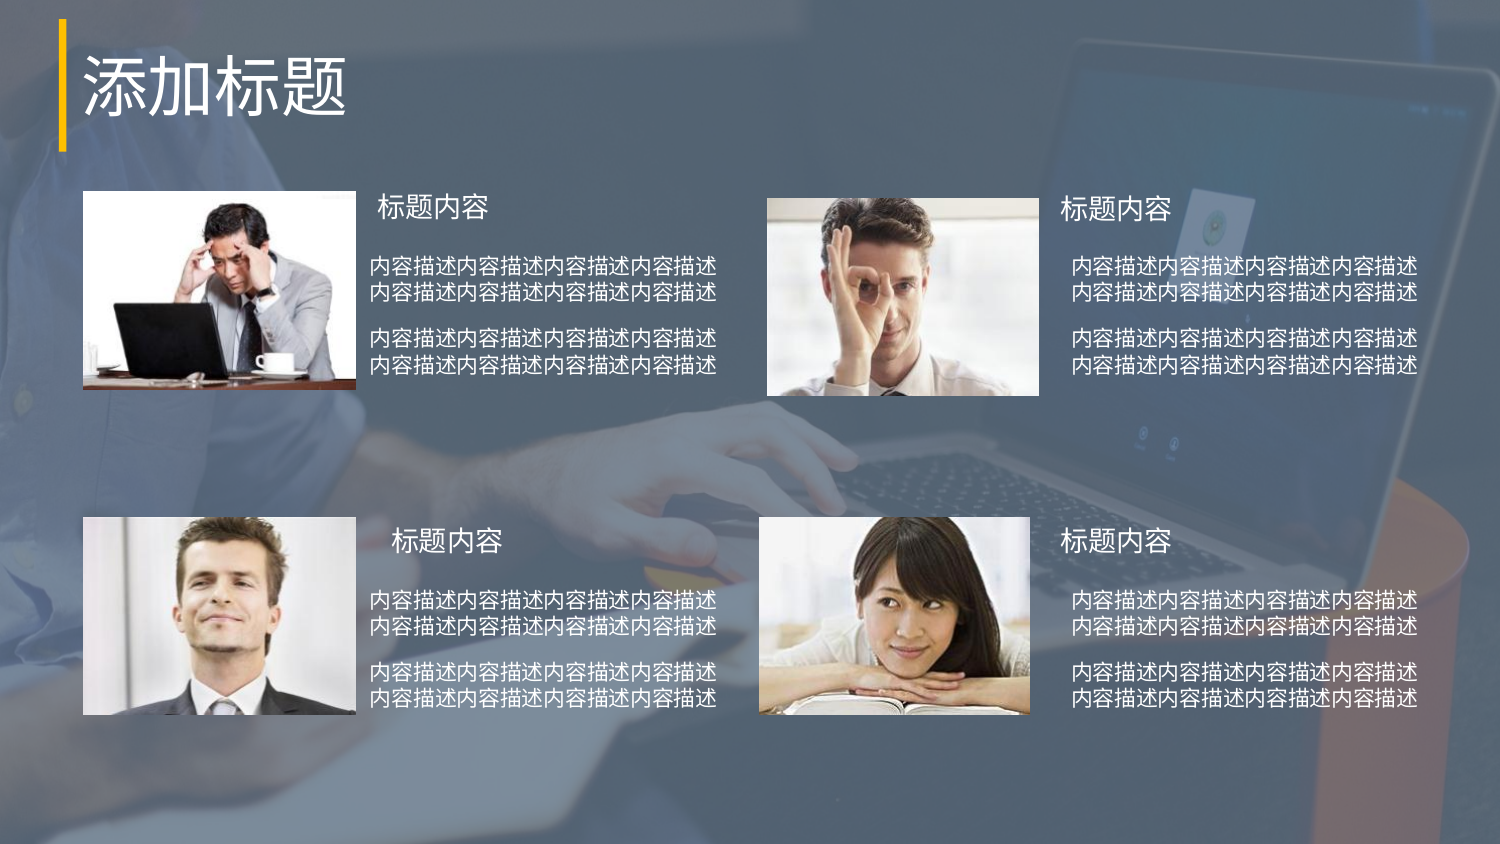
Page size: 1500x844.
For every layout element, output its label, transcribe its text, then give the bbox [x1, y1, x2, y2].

text_box 内容描述内容描述内容描述内容描述 内容描述内容描述内容描述内容描述 [355, 651, 750, 719]
text_box 内容描述内容描述内容描述内容描述 内容描述内容描述内容描述内容描述 [1056, 317, 1450, 385]
text_box 内容描述内容描述内容描述内容描述 内容描述内容描述内容描述内容描述 [1056, 651, 1450, 719]
text_box 内容描述内容描述内容描述内容描述 内容描述内容描述内容描述内容描述 [356, 317, 750, 385]
text_box 内容描述内容描述内容描述内容描述 内容描述内容描述内容描述内容描述 [356, 245, 760, 313]
text_box 内容描述内容描述内容描述内容描述 内容描述内容描述内容描述内容描述 [1056, 578, 1450, 647]
text_box 标题内容 [363, 181, 531, 231]
text_box 内容描述内容描述内容描述内容描述 内容描述内容描述内容描述内容描述 [1056, 245, 1451, 313]
text_box 添加标题 [66, 37, 503, 133]
text_box 标题内容 [376, 515, 549, 565]
text_box 内容描述内容描述内容描述内容描述 内容描述内容描述内容描述内容描述 [356, 578, 759, 647]
picture [0, 0, 1500, 844]
text_box [58, 18, 67, 153]
text_box 标题内容 [1046, 184, 1194, 233]
text_box 标题内容 [1046, 515, 1194, 565]
